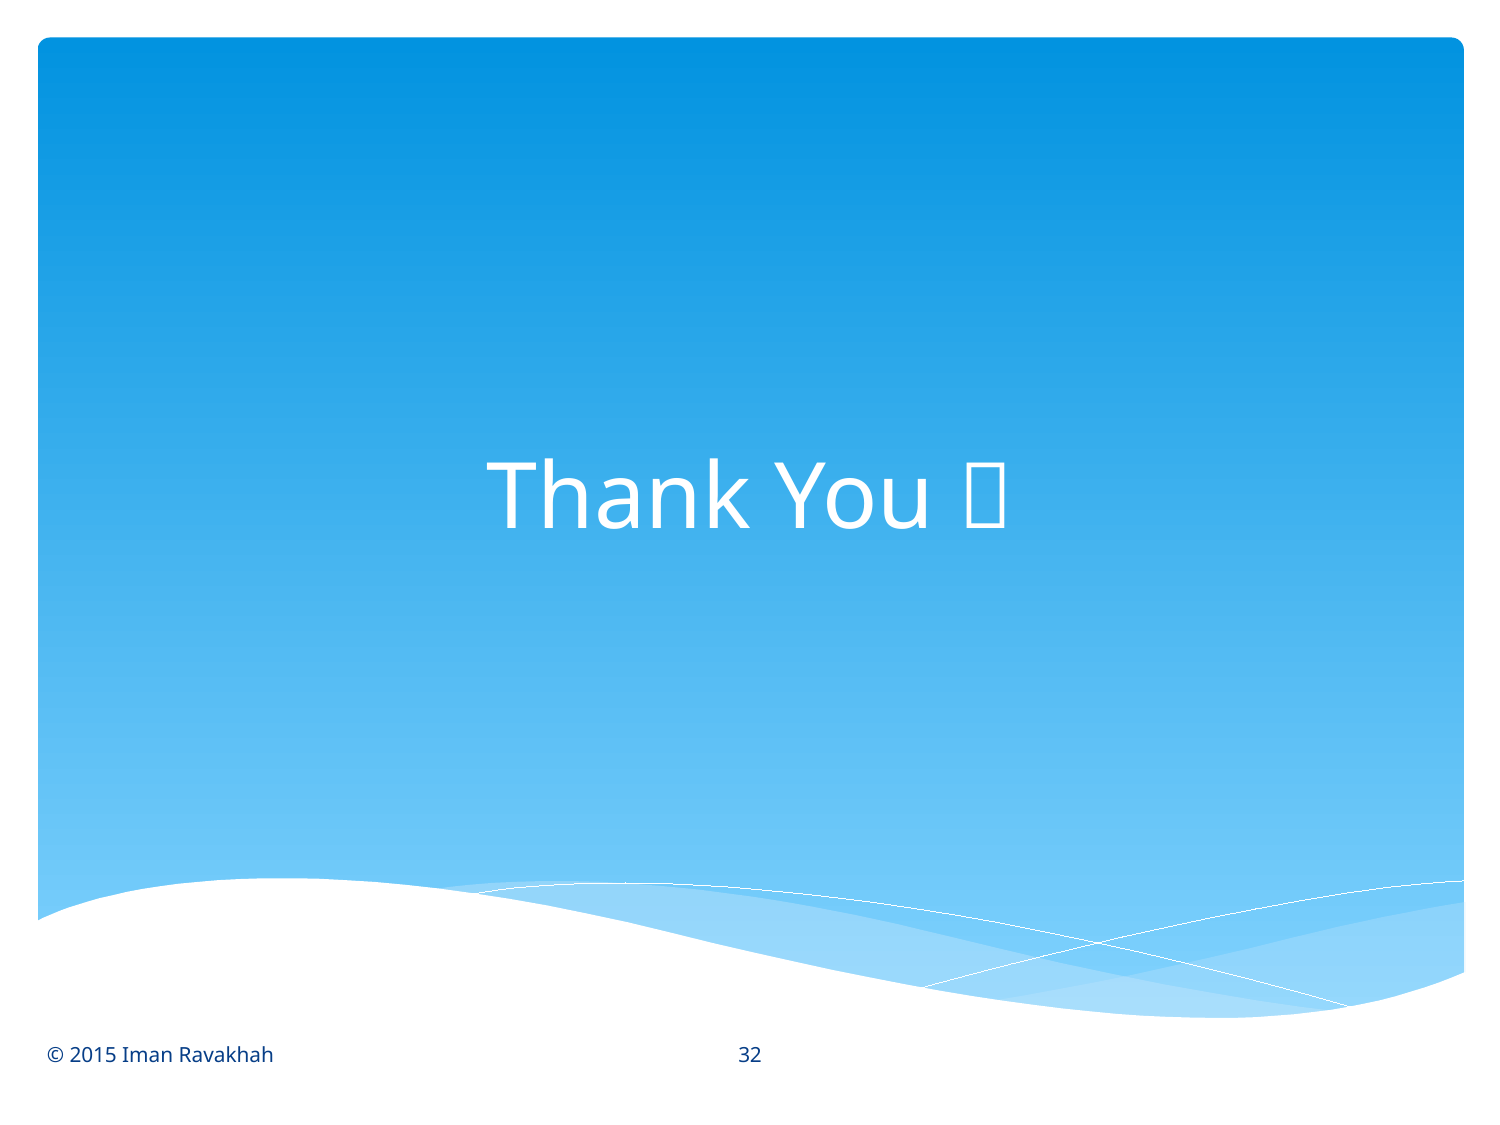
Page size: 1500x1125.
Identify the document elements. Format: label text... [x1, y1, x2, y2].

title Thank You  [112, 262, 1388, 555]
footer © 2015 Iman Ravakhah [31, 1025, 653, 1086]
slide_number 32 [654, 1025, 846, 1086]
